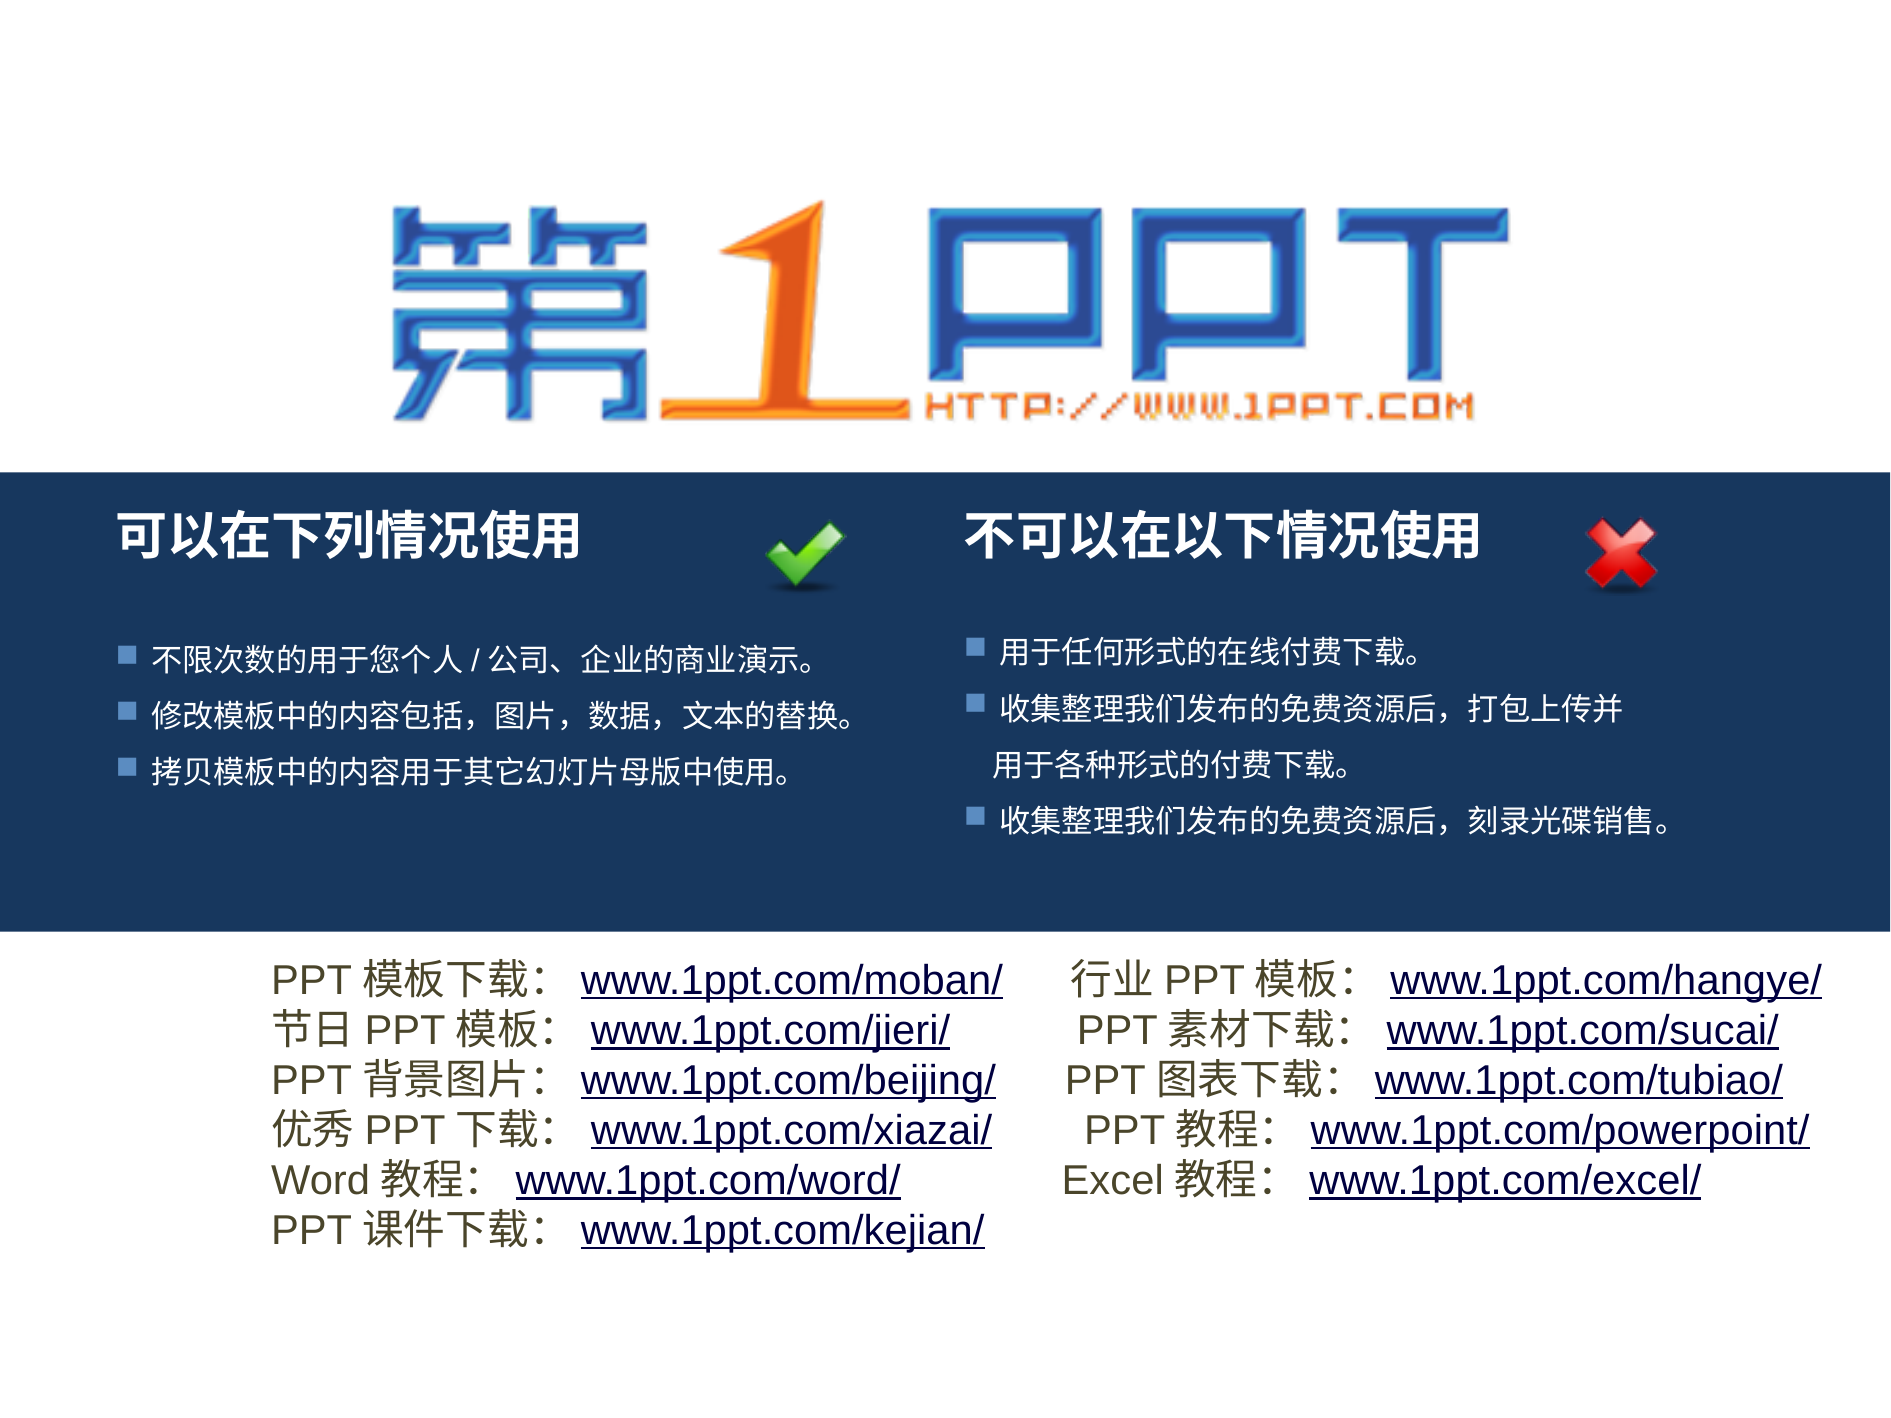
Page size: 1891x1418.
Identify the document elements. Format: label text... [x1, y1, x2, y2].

text_box 不可以在以下情况使用 用于任何形式的在线付费下载。 收集整理我们发布的免费资源后，打包上传并 用于各种形式的付费下载。 收集整理我们发布的免费资源后，刻录光碟销售。 [945, 493, 1794, 903]
text_box 可以在下列情况使用 不限次数的用于您个人/公司、企业的商业演示。 修改模板中的内容包括，图片，数据，文本的替换。 拷贝模板中的内容用于其它幻灯片母版中使用。 [96, 493, 945, 903]
text_box [0, 472, 1891, 932]
text_box PPT模板下载：www.1ppt.com/moban/ 行业PPT模板：www.1ppt.com/hangye/ 节日PPT模板：www.1ppt.com/jieri/ PPT素材下载：www.1ppt.com/sucai/ PPT背景图片：www.1ppt.com/beijing/ PPT图表下载：www.1ppt.com/tubiao/ 优秀PPT下载：www.1ppt.com/xiazai/ PPT教程：www.1ppt.com/powerpoint/ Word教程：www.1ppt.com/word/ Excel教程：www.1ppt.com/excel/ PPT课件下载：www.1ppt.com/kejian/ [250, 932, 1891, 1381]
picture [169, 35, 1764, 596]
